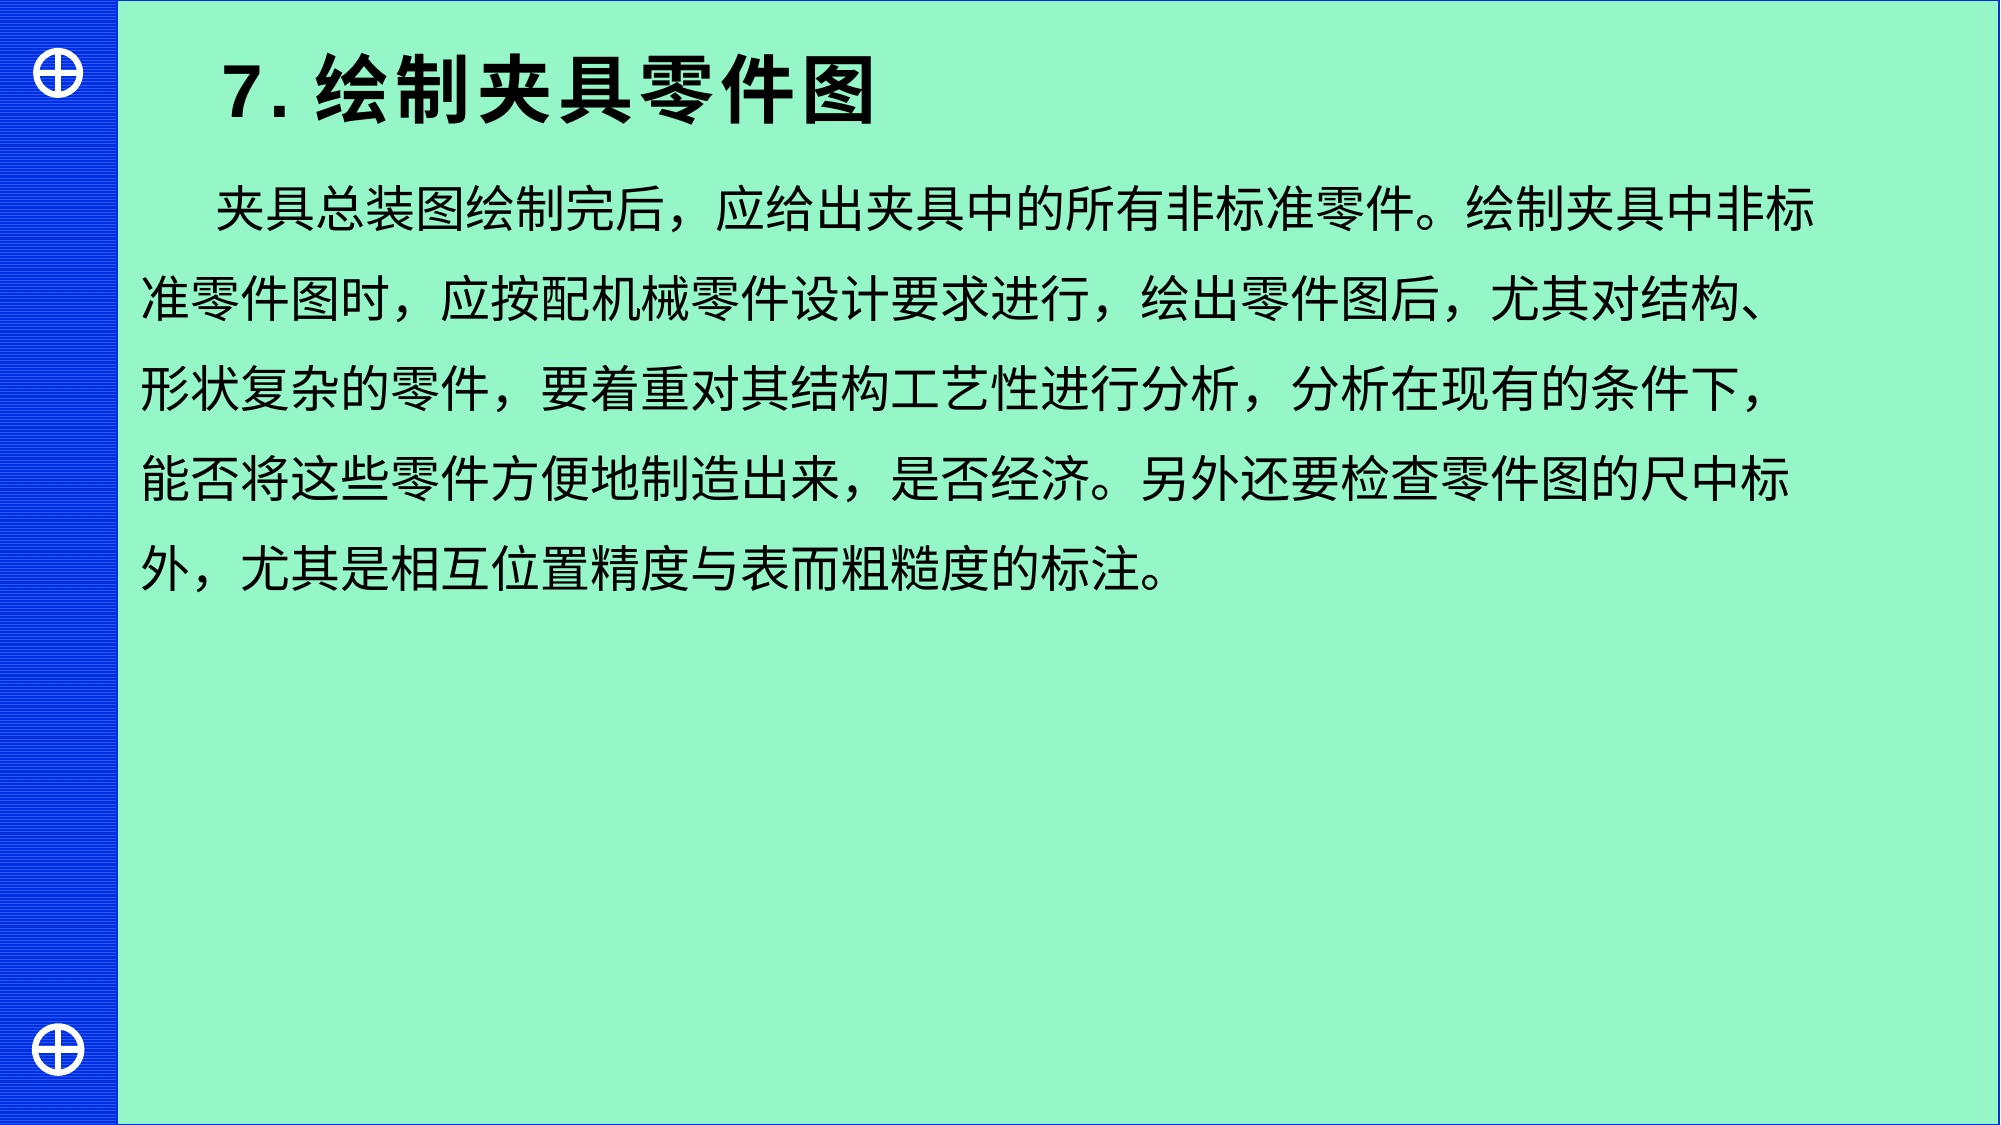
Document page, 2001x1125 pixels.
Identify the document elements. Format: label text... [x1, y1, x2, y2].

text_box 夹具总装图绘制完后，应给出夹具中的所有非标准零件。绘制夹具中非标准零件图时，应按配机械零件设计要求进行，绘出零件图后，尤其对结构、形状复杂的零件，要着重对其结构工艺性进行分析，分析在现有的条件下，能否将这些零件方便地制造出来，是否经济。另外还要检查零件图的尺中标外，尤其是相互位置精度与表而粗糙度的标注。 [126, 139, 1833, 695]
text_box 7.绘制夹具零件图 [126, 18, 1414, 139]
